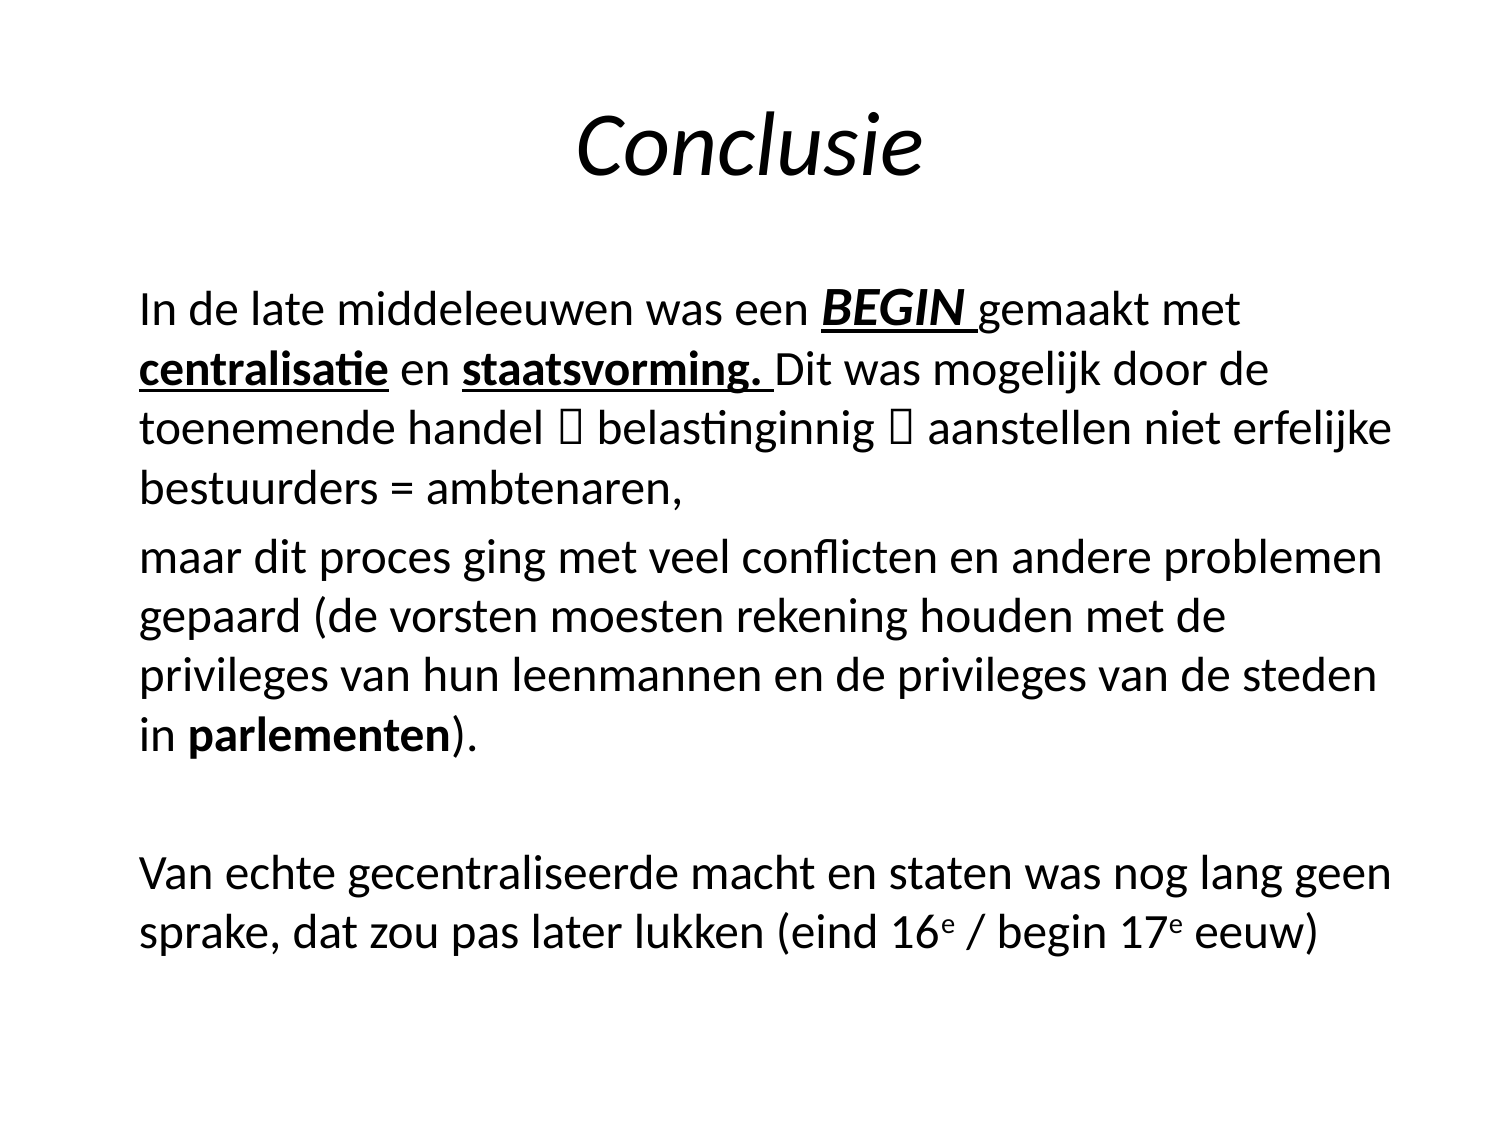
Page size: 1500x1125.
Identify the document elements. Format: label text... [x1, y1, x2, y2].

list In de late middeleeuwen was een BEGIN gemaakt met centralisatie en staatsvorming. Dit was mogelijk door de toenemende handel  belastinginnig  aanstellen niet erfelijke bestuurders = ambtenaren, maar dit proces ging met veel conflicten en andere problemen gepaard (de vorsten moesten rekening houden met de privileges van hun leenmannen en de privileges van de steden in parlementen). Van echte gecentraliseerde macht en staten was nog lang geen sprake, dat zou pas later lukken (eind 16e / begin 17e eeuw) [75, 262, 1425, 1005]
title Conclusie [75, 45, 1425, 233]
